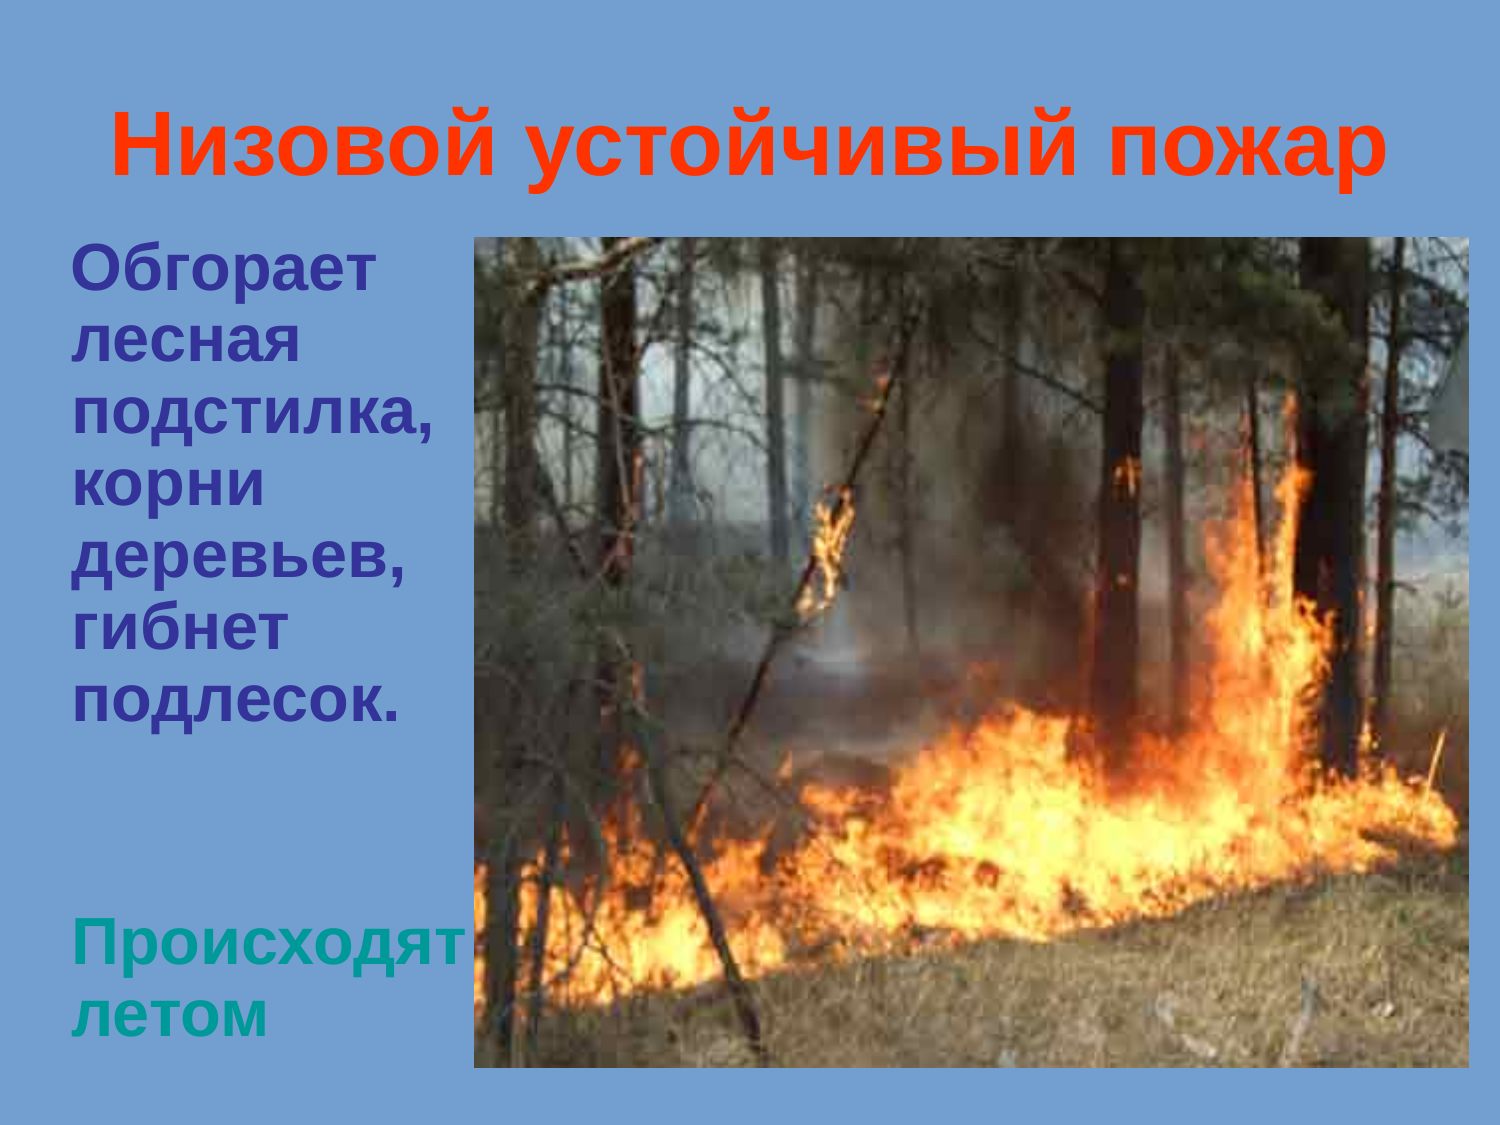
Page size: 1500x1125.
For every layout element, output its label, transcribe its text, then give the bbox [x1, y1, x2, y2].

title Низовой устойчивый пожар [74, 44, 1426, 233]
list Обгорает лесная подстилка, корни деревьев, гибнет подлесок. Происходятлетом [0, 224, 501, 1081]
picture [474, 237, 1469, 1068]
